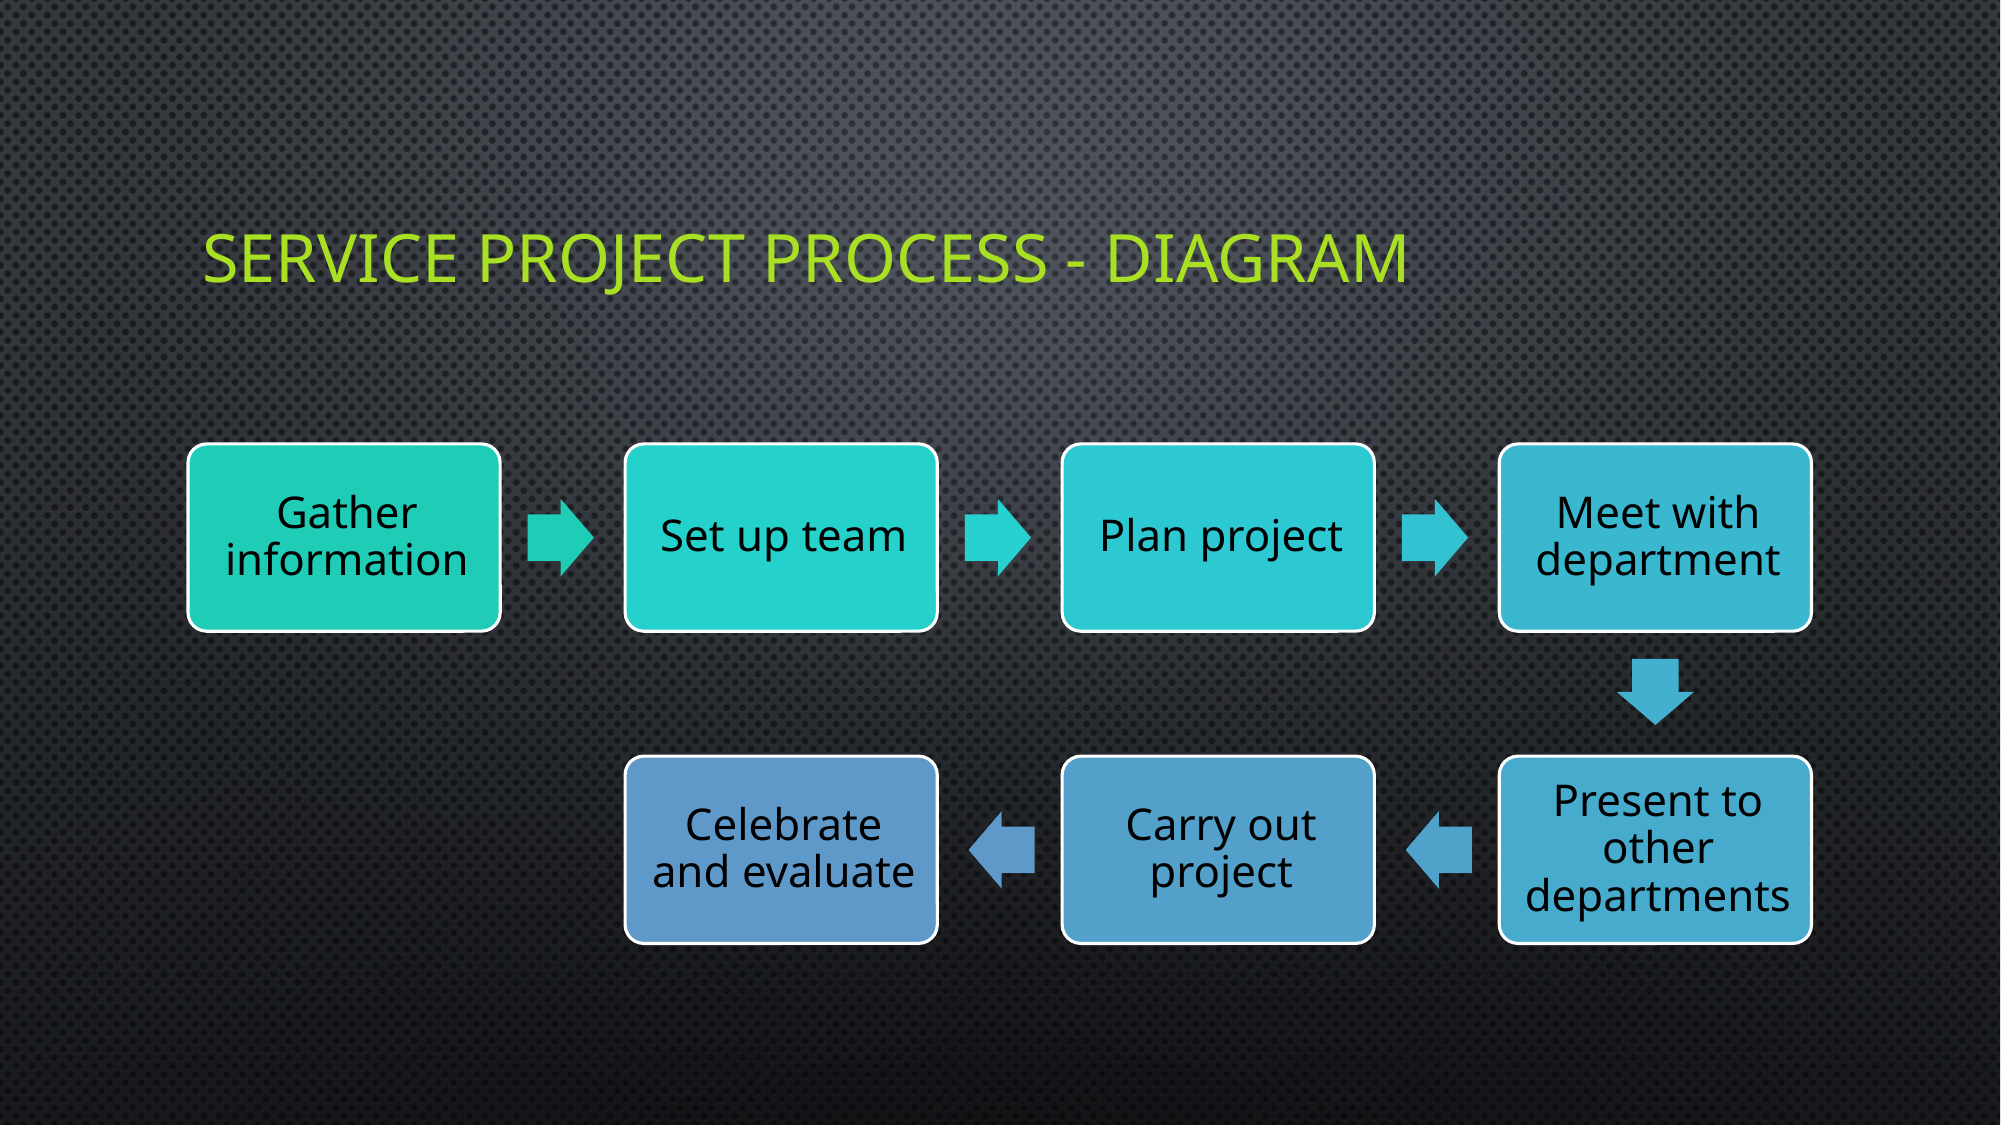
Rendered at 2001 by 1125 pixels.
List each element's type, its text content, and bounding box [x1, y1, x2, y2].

title Service Project Process - Diagram [187, 99, 1813, 413]
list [186, 437, 1813, 951]
